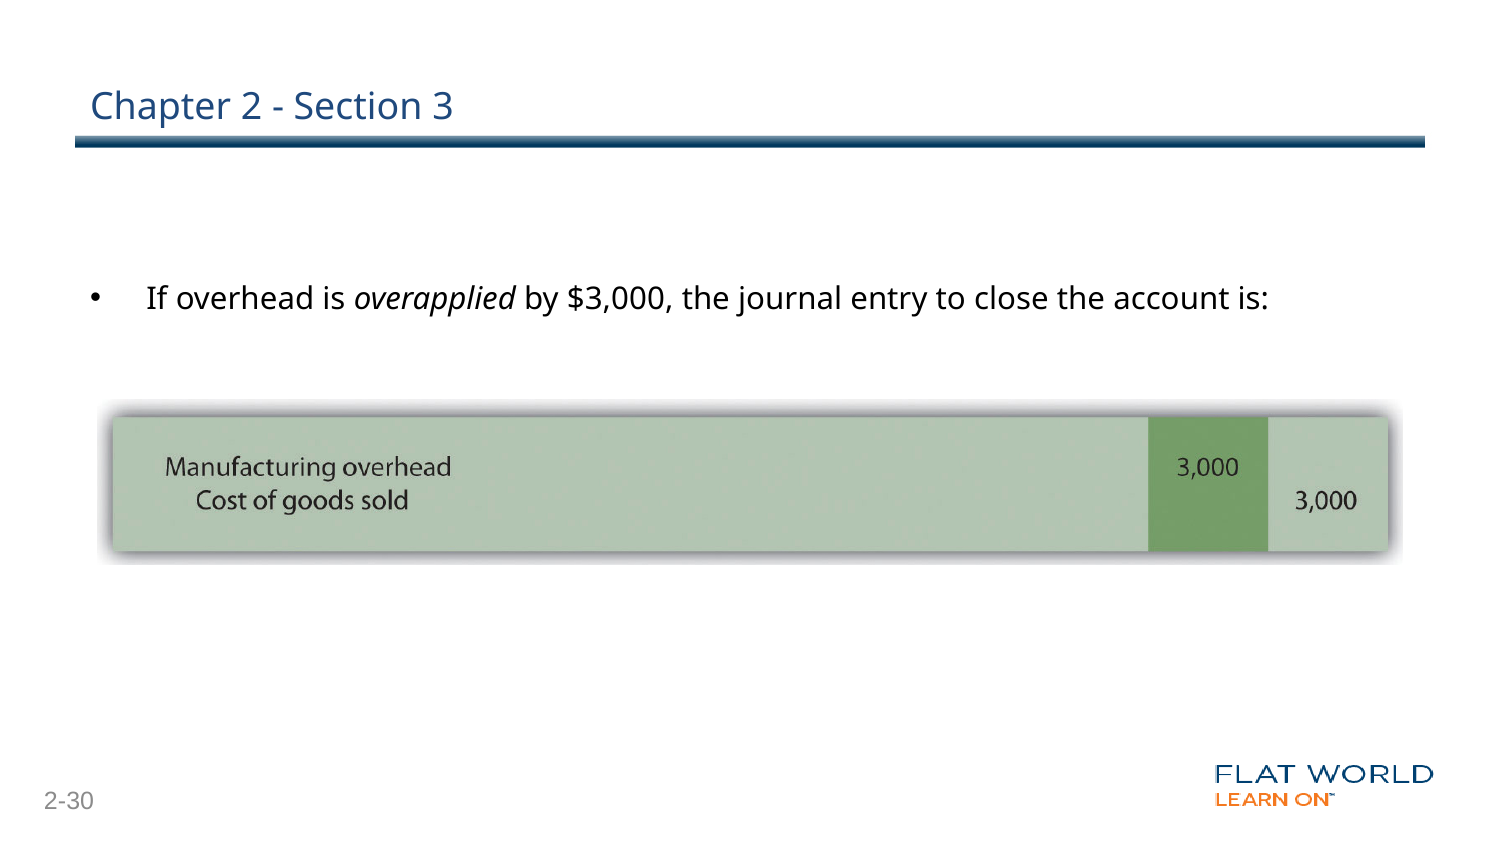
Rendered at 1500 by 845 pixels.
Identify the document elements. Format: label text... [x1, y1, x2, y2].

title Chapter 2 - Section 3 [74, 33, 1426, 175]
list If overhead is overapplied by $3,000, the journal entry to close the account is: [74, 251, 1426, 359]
picture [0, 0, 1500, 845]
